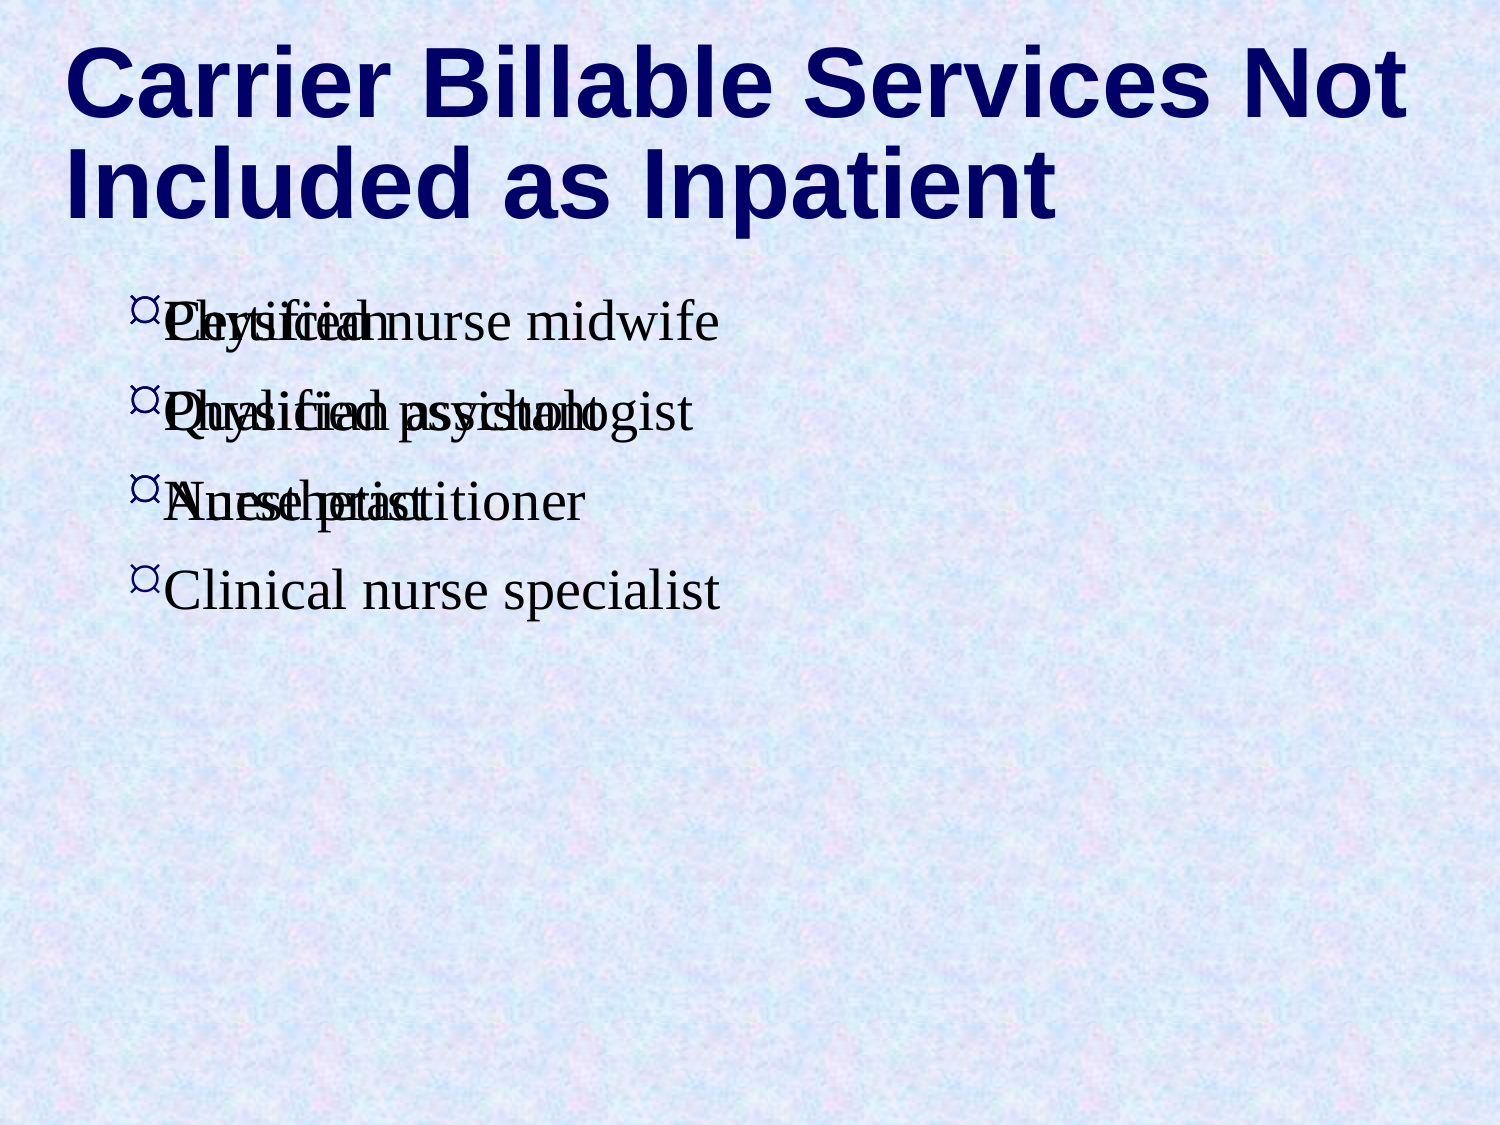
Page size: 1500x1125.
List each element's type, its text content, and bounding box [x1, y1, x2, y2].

title Carrier Billable Services Not Included as Inpatient [50, 37, 1450, 238]
list Certified nurse midwife Qualified psychologist Anesthetist [112, 275, 1375, 1050]
